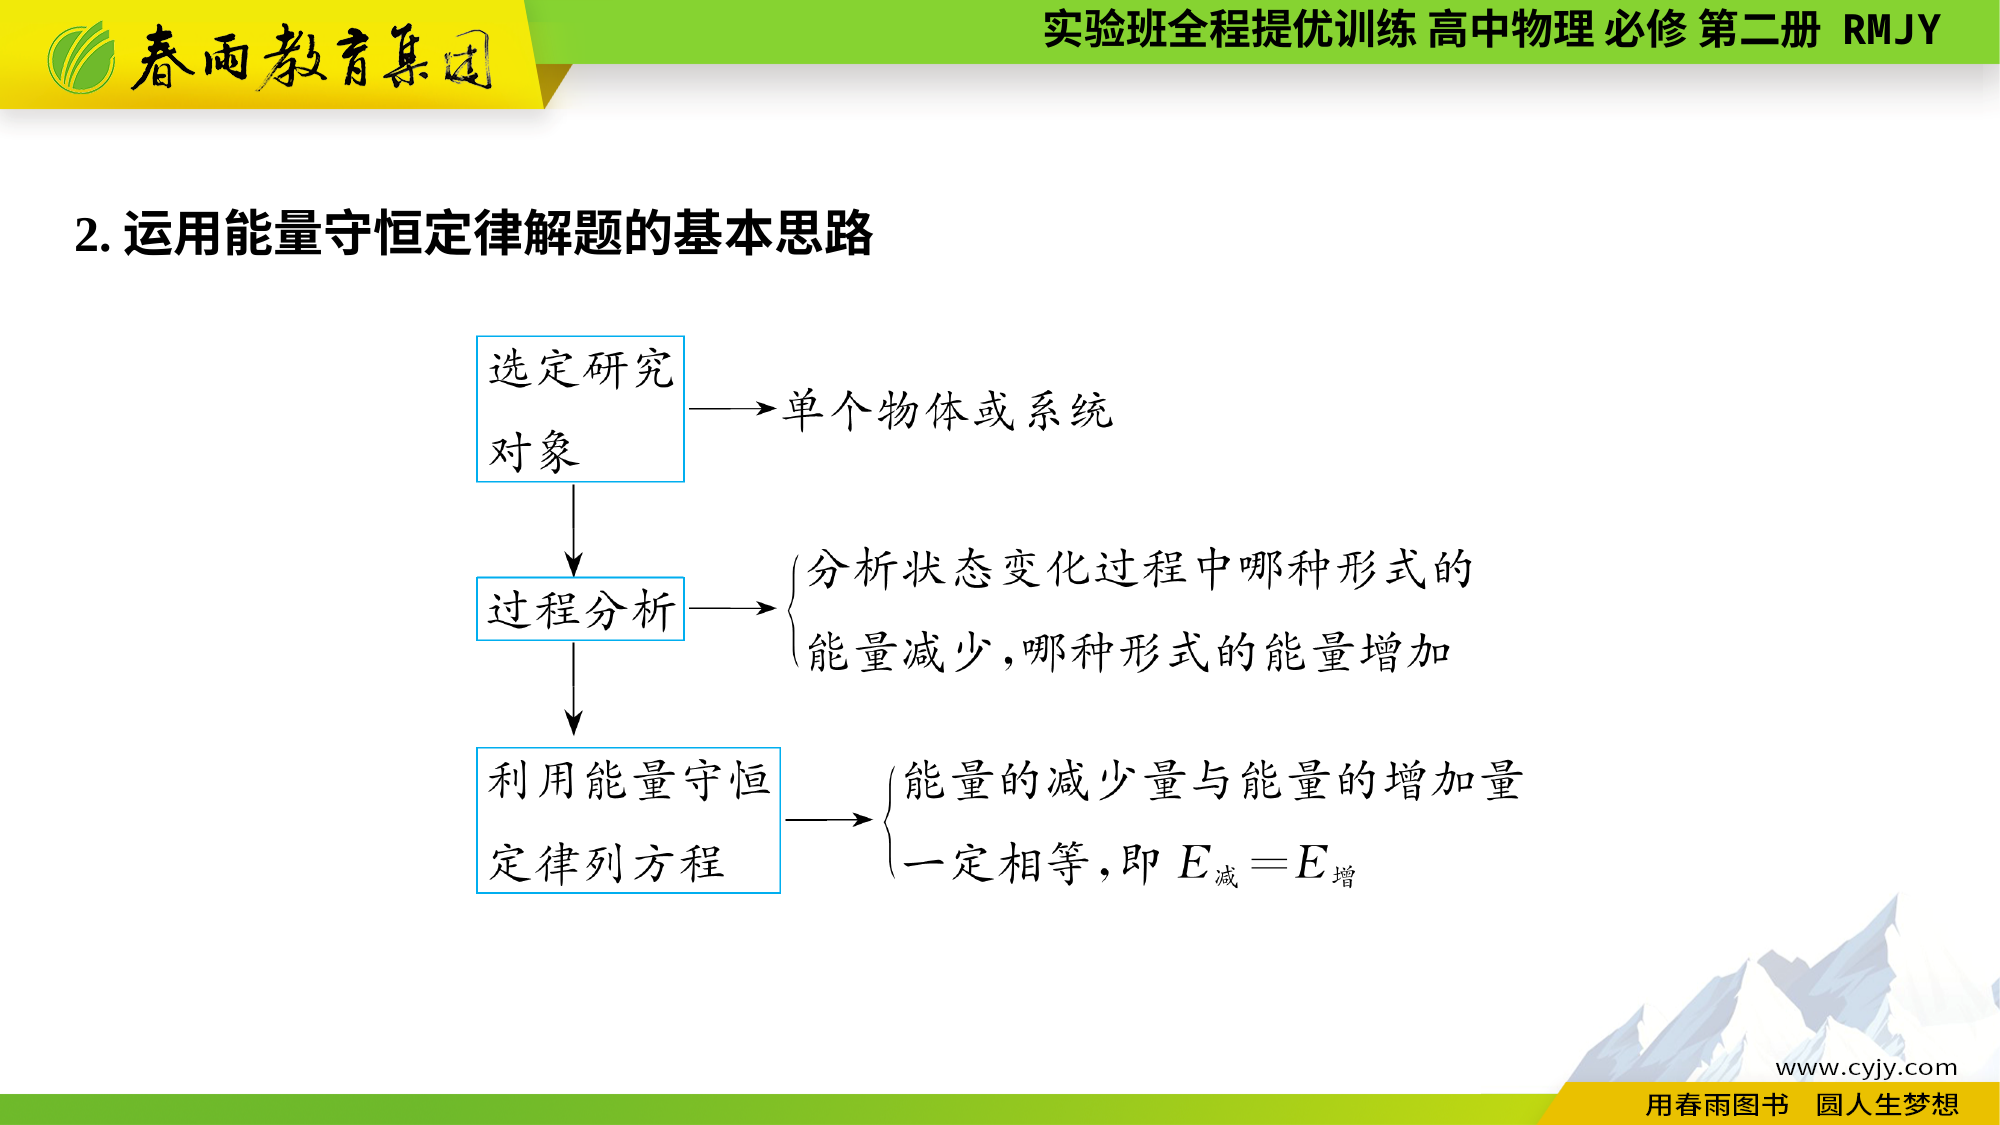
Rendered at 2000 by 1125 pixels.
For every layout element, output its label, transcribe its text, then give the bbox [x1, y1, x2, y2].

picture [0, 0, 2000, 1125]
list 2.运用能量守恒定律解题的基本思路 [59, 163, 1944, 259]
